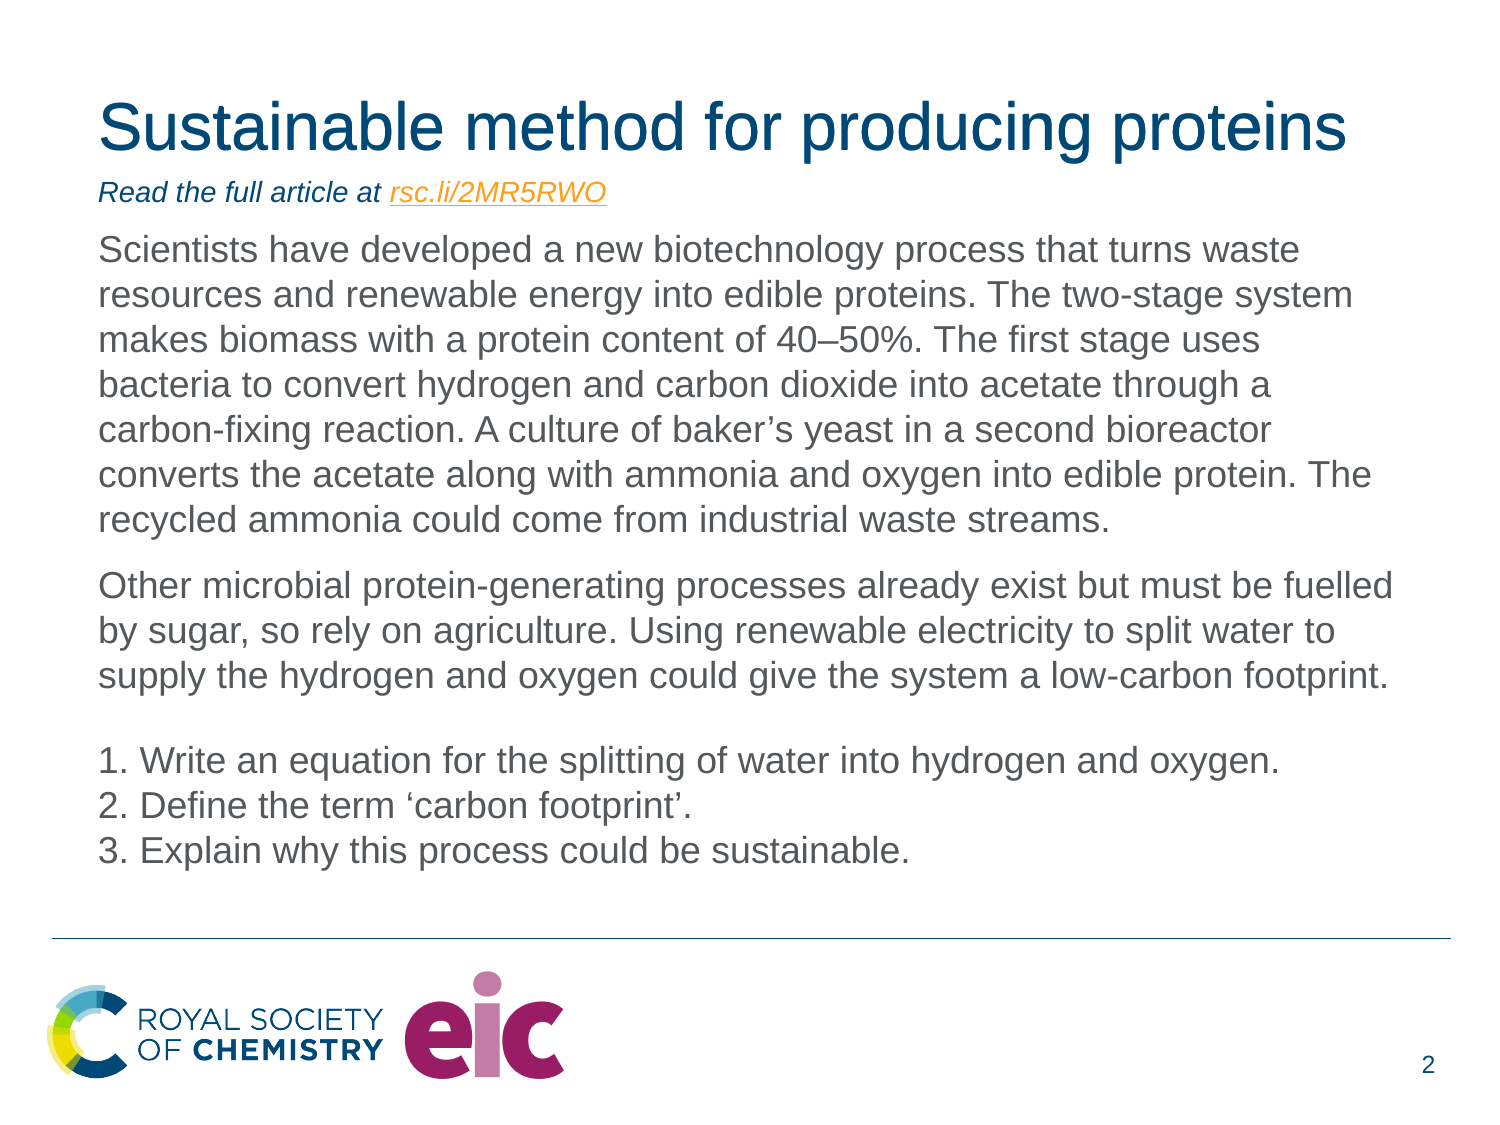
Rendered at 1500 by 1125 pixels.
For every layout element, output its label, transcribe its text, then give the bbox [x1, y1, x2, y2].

list Scientists have developed a new biotechnology process that turns waste resources and renewable energy into edible proteins. The two-stage system makes biomass with a protein content of 40–50%. The first stage uses bacteria to convert hydrogen and carbon dioxide into acetate through a carbon-fixing reaction. A culture of baker’s yeast in a second bioreactor converts the acetate along with ammonia and oxygen into edible protein. The recycled ammonia could come from industrial waste streams. Other microbial protein-generating processes already exist but must be fuelled by sugar, so rely on agriculture. Using renewable electricity to split water to supply the hydrogen and oxygen could give the system a low-carbon footprint. [83, 217, 1415, 742]
slide_number 2 [1113, 1033, 1451, 1094]
text_box 1. Write an equation for the splitting of water into hydrogen and oxygen. 2. Define the term ‘carbon footprint’. 3. Explain why this process could be sustainable. [83, 728, 1419, 879]
text_box Sustainable method for producing proteins [83, 19, 1377, 238]
picture [0, 938, 570, 1125]
